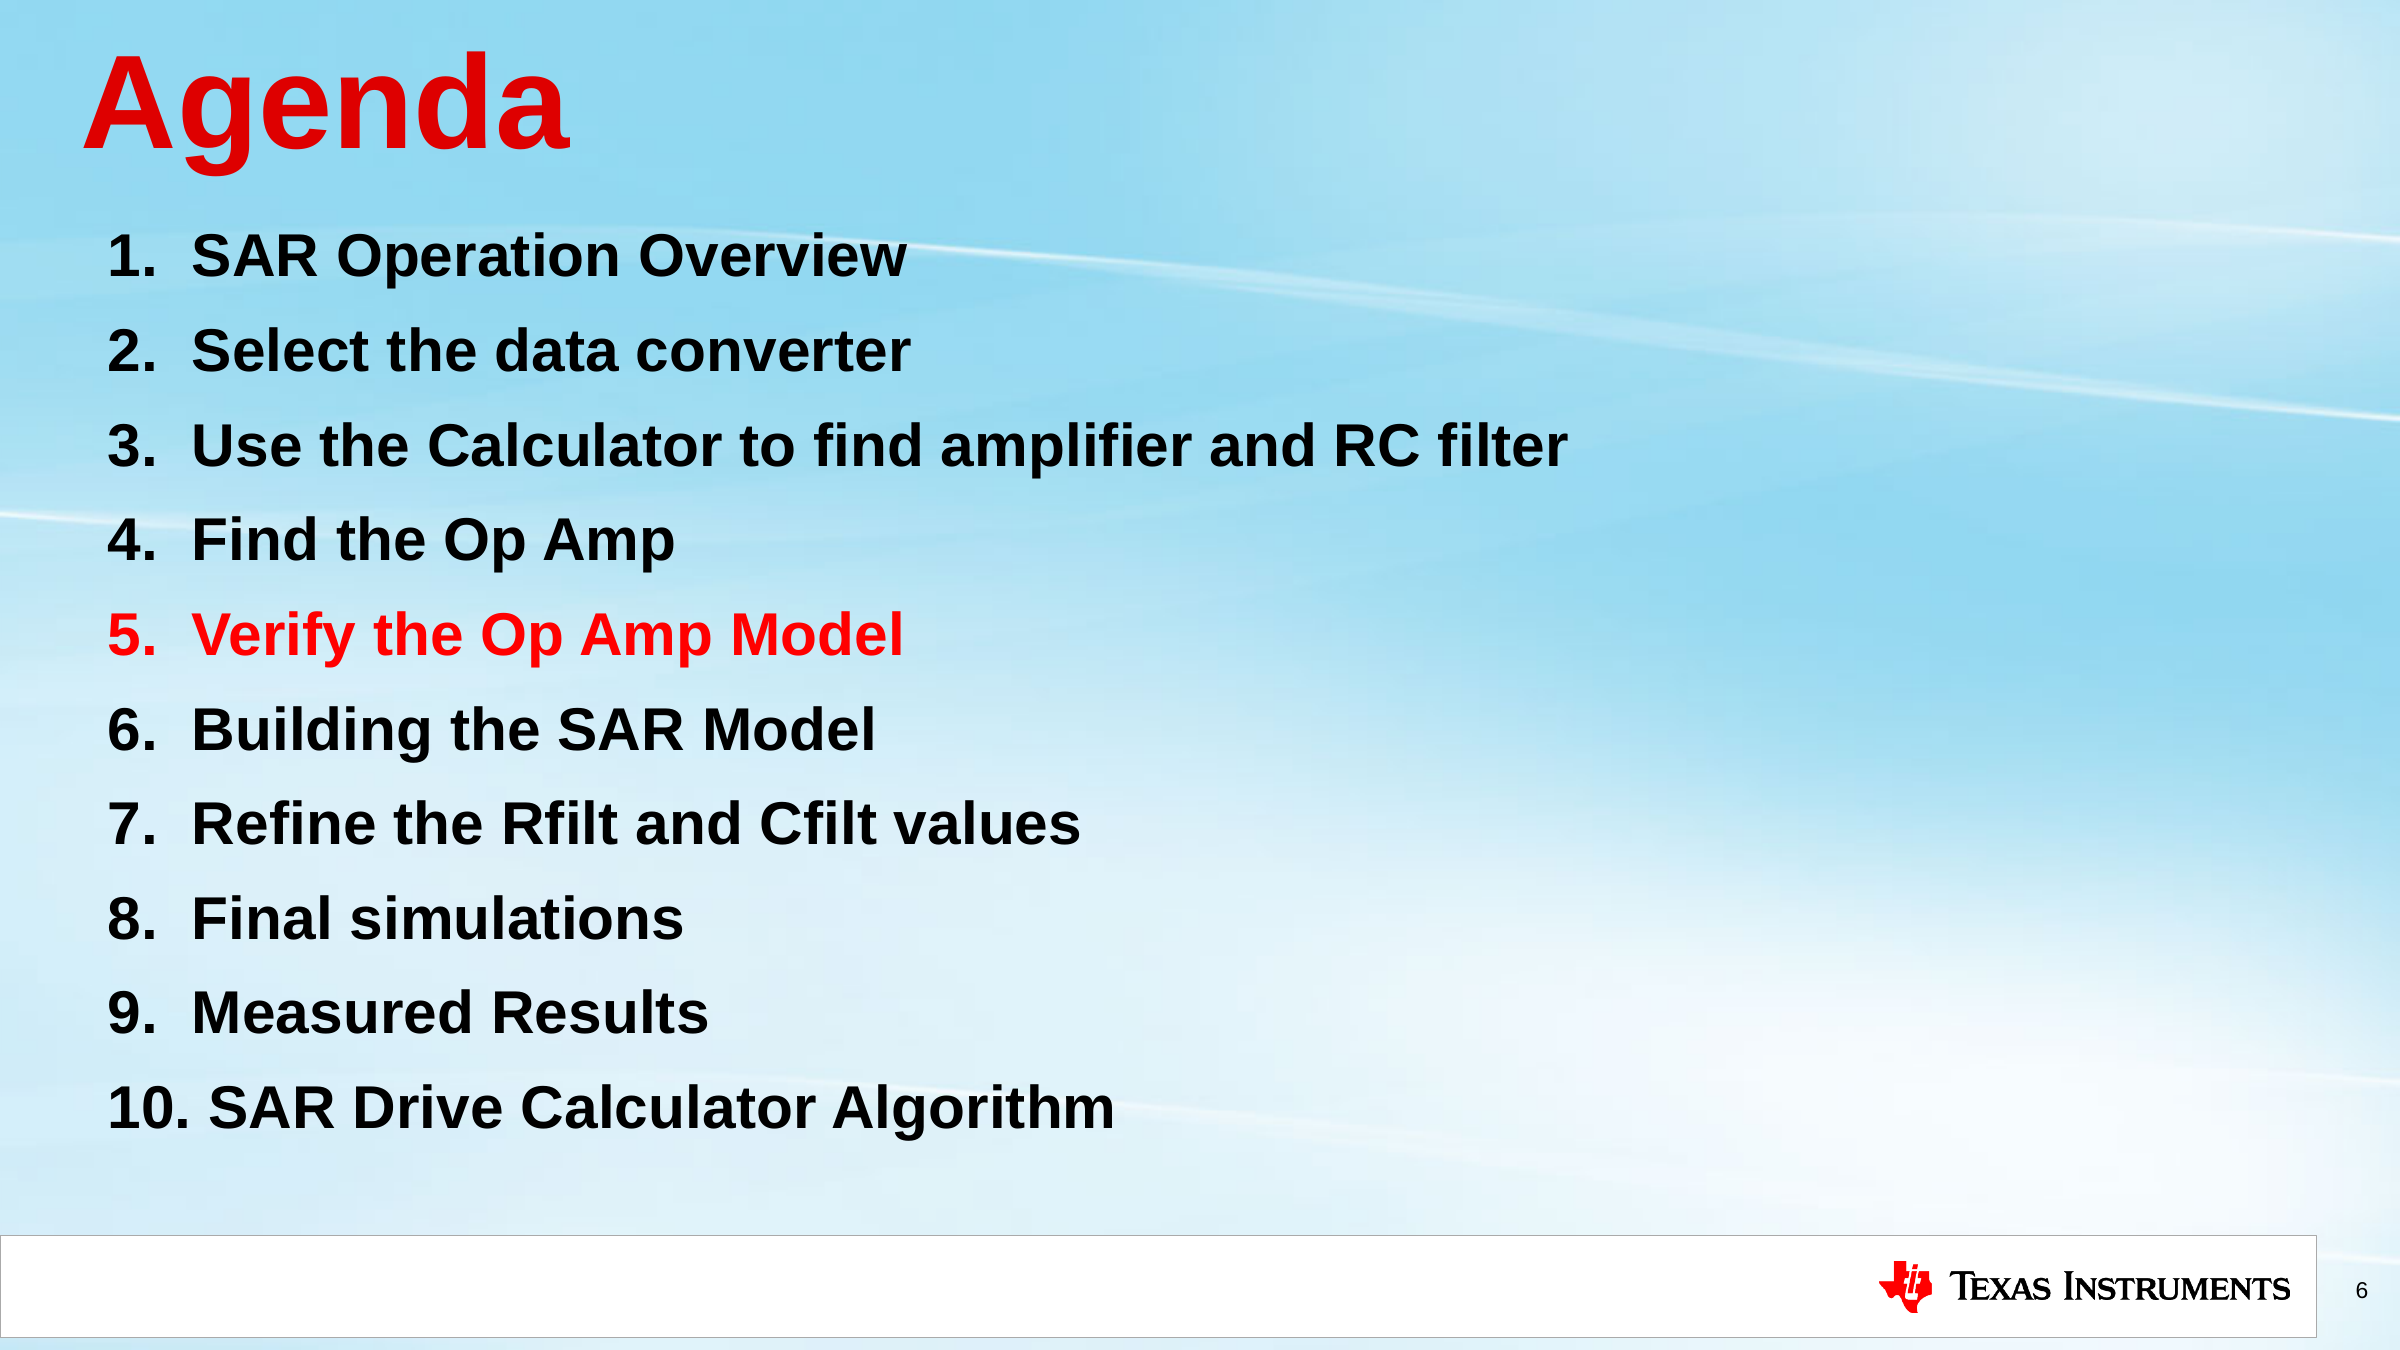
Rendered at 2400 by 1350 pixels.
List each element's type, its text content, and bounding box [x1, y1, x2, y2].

picture [0, 0, 2400, 1350]
picture [1879, 1261, 2290, 1265]
picture [1879, 1307, 2290, 1313]
text_box SAR Operation Overview Select the data converter Use the Calculator to find amplifier and RC filter Find the Op Amp Verify the Op Amp Model Building the SAR Model Refine the Rfilt and Cfilt values Final simulations Measured Results SAR Drive Calculator Algorithm [87, 206, 2310, 1180]
slide_number 6 [1828, 1265, 2389, 1307]
text_box Agenda [60, 28, 2281, 189]
